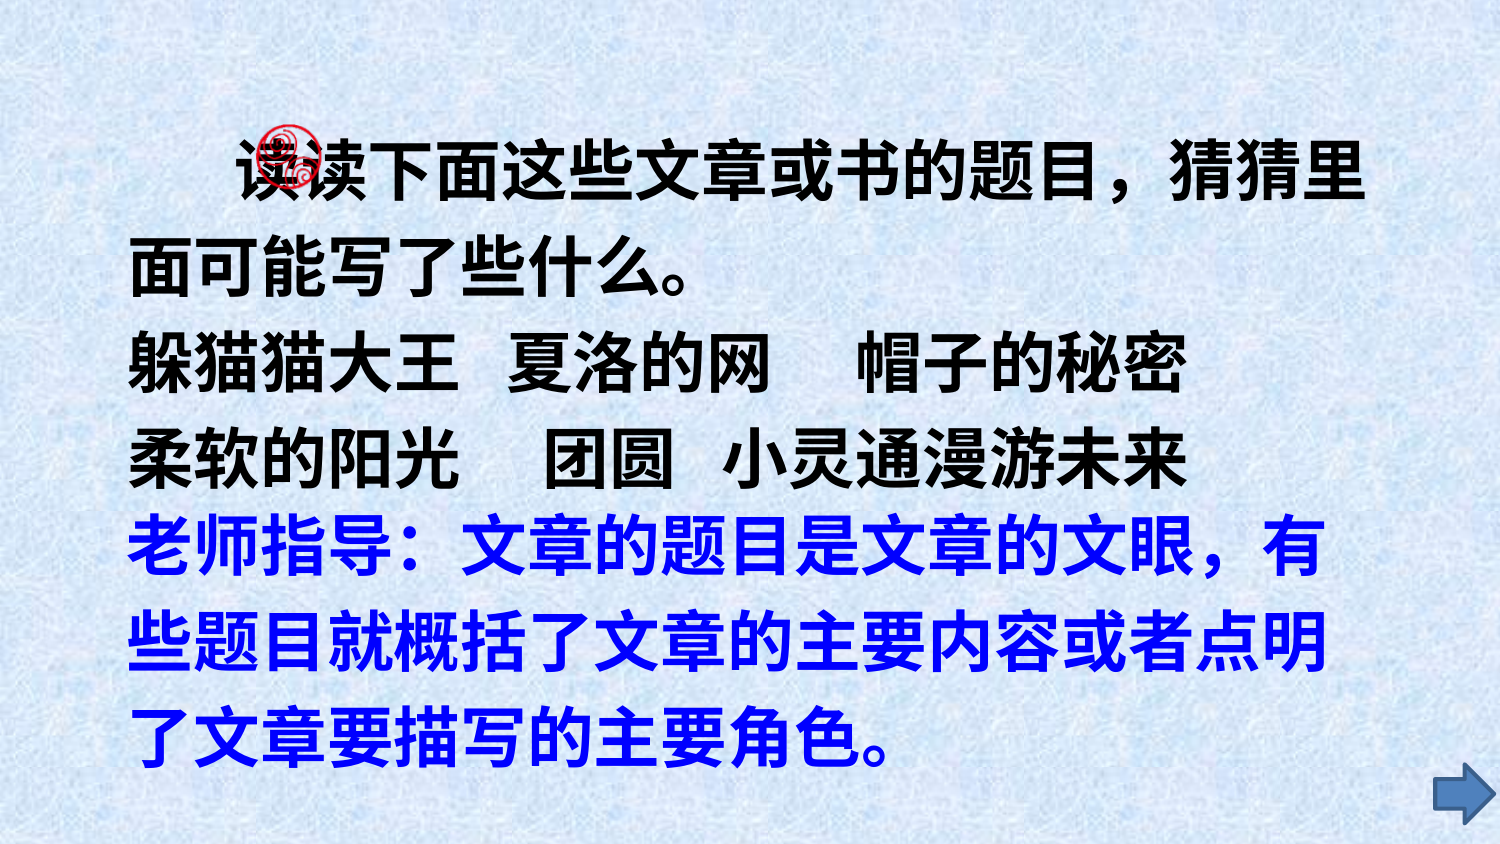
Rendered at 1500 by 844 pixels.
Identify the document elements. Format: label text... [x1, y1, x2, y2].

text_box [1433, 762, 1497, 826]
picture [0, 0, 1500, 844]
text_box 老师指导：文章的题目是文章的文眼，有些题目就概括了文章的主要内容或者点明了文章要描写的主要角色。 [112, 480, 1400, 784]
text_box 读读下面这些文章或书的题目，猜猜里面可能写了些什么。 躲猫猫大王 夏洛的网 帽子的秘密 柔软的阳光 团圆 小灵通漫游未来 [112, 105, 1436, 504]
